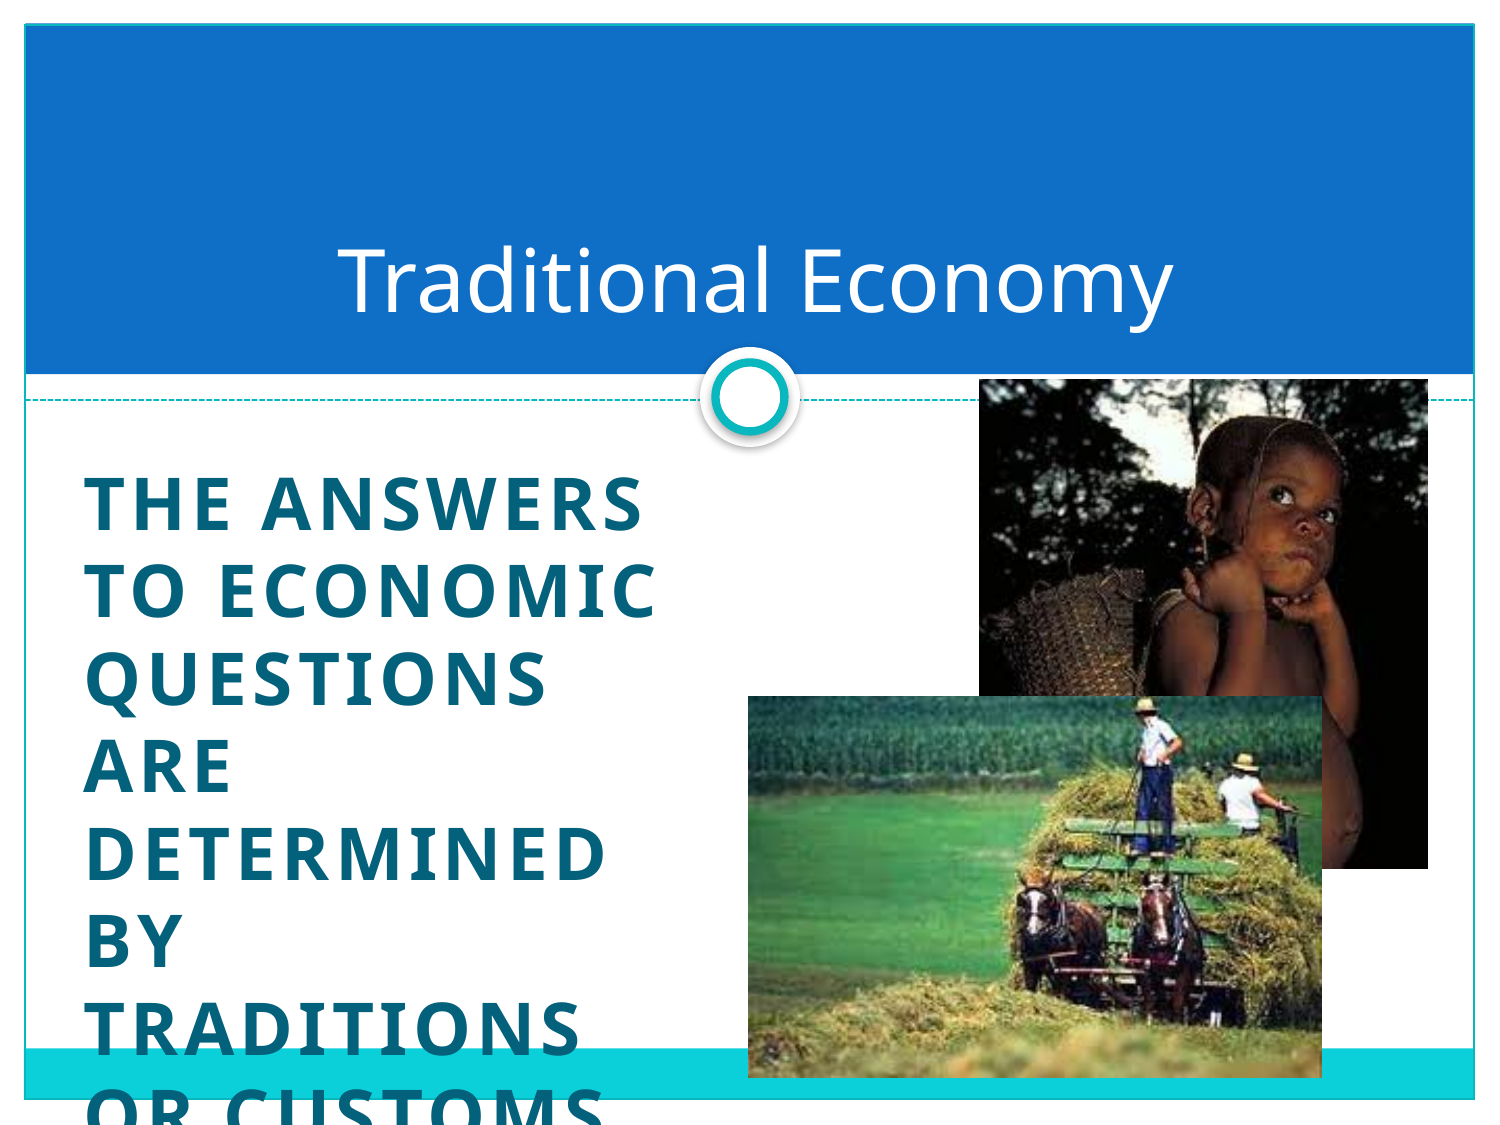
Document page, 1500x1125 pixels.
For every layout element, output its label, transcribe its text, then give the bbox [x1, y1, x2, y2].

title Traditional Economy [118, 87, 1394, 338]
list The answers to economic questions are determined by TRADITIONS OR CUSTOMS. [68, 450, 717, 986]
picture [748, 379, 1428, 1078]
